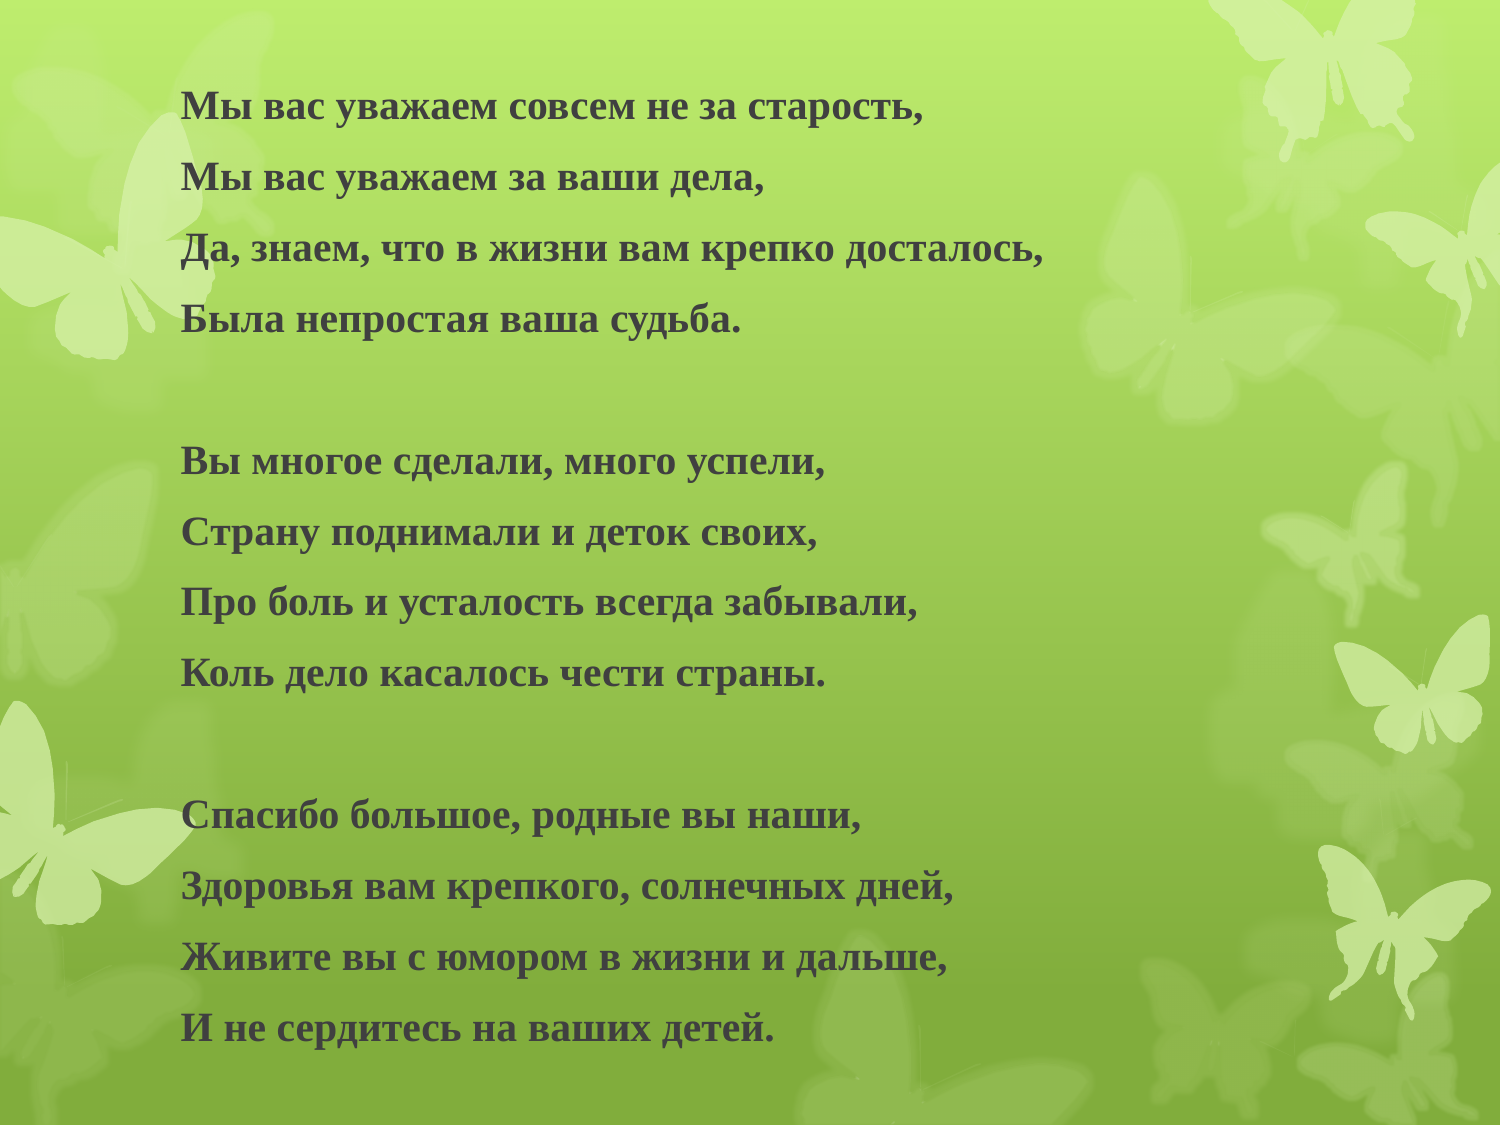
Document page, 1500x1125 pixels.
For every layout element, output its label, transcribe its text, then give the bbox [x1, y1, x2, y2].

list Мы вас уважаем совсем не за старость, Мы вас уважаем за ваши дела, Да, знаем, что в жизни вам крепко досталось, Была непростая ваша судьба. Вы многое сделали, много успели, Страну поднимали и деток своих, Про боль и усталость всегда забывали, Коль дело касалось чести страны. Спасибо большое, родные вы наши, Здоровья вам крепкого, солнечных дней, Живите вы с юмором в жизни и дальше, И не сердитесь на ваших детей. [165, 296, 1335, 962]
